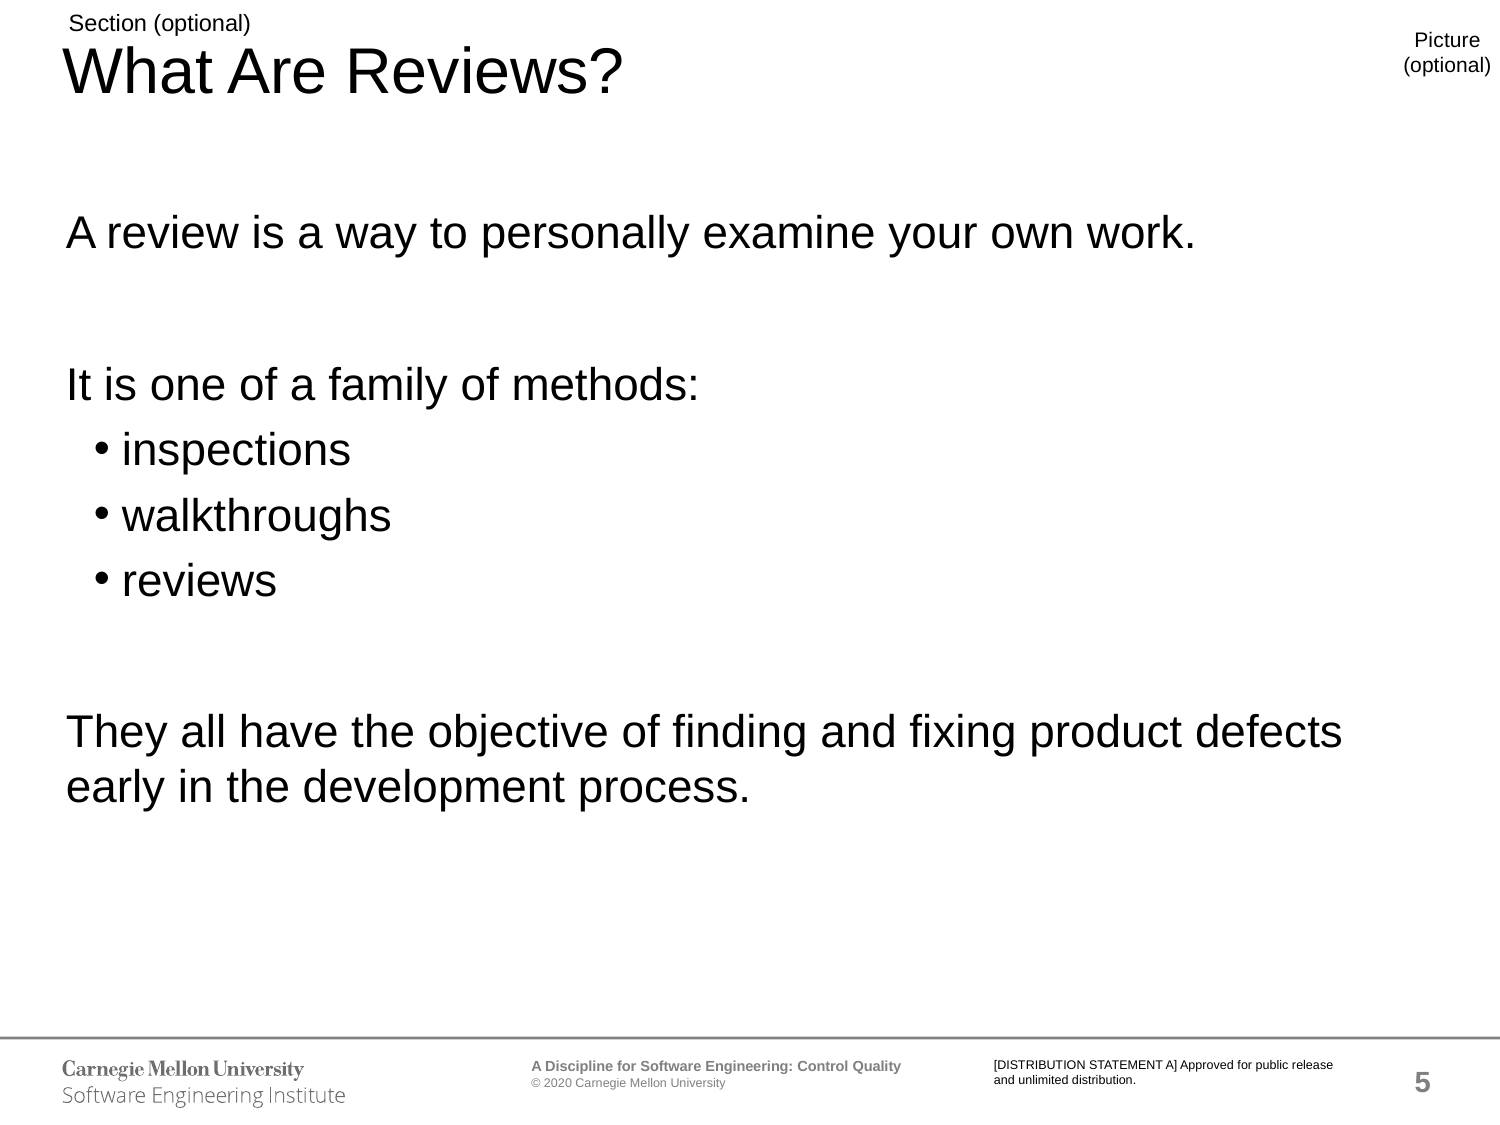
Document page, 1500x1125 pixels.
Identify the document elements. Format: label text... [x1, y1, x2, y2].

list A review is a way to personally examine your own work. It is one of a family of methods: inspections walkthroughs reviews They all have the objective of finding and fixing product defects early in the development process. [65, 202, 1431, 1026]
title What Are Reviews? [62, 37, 1338, 182]
